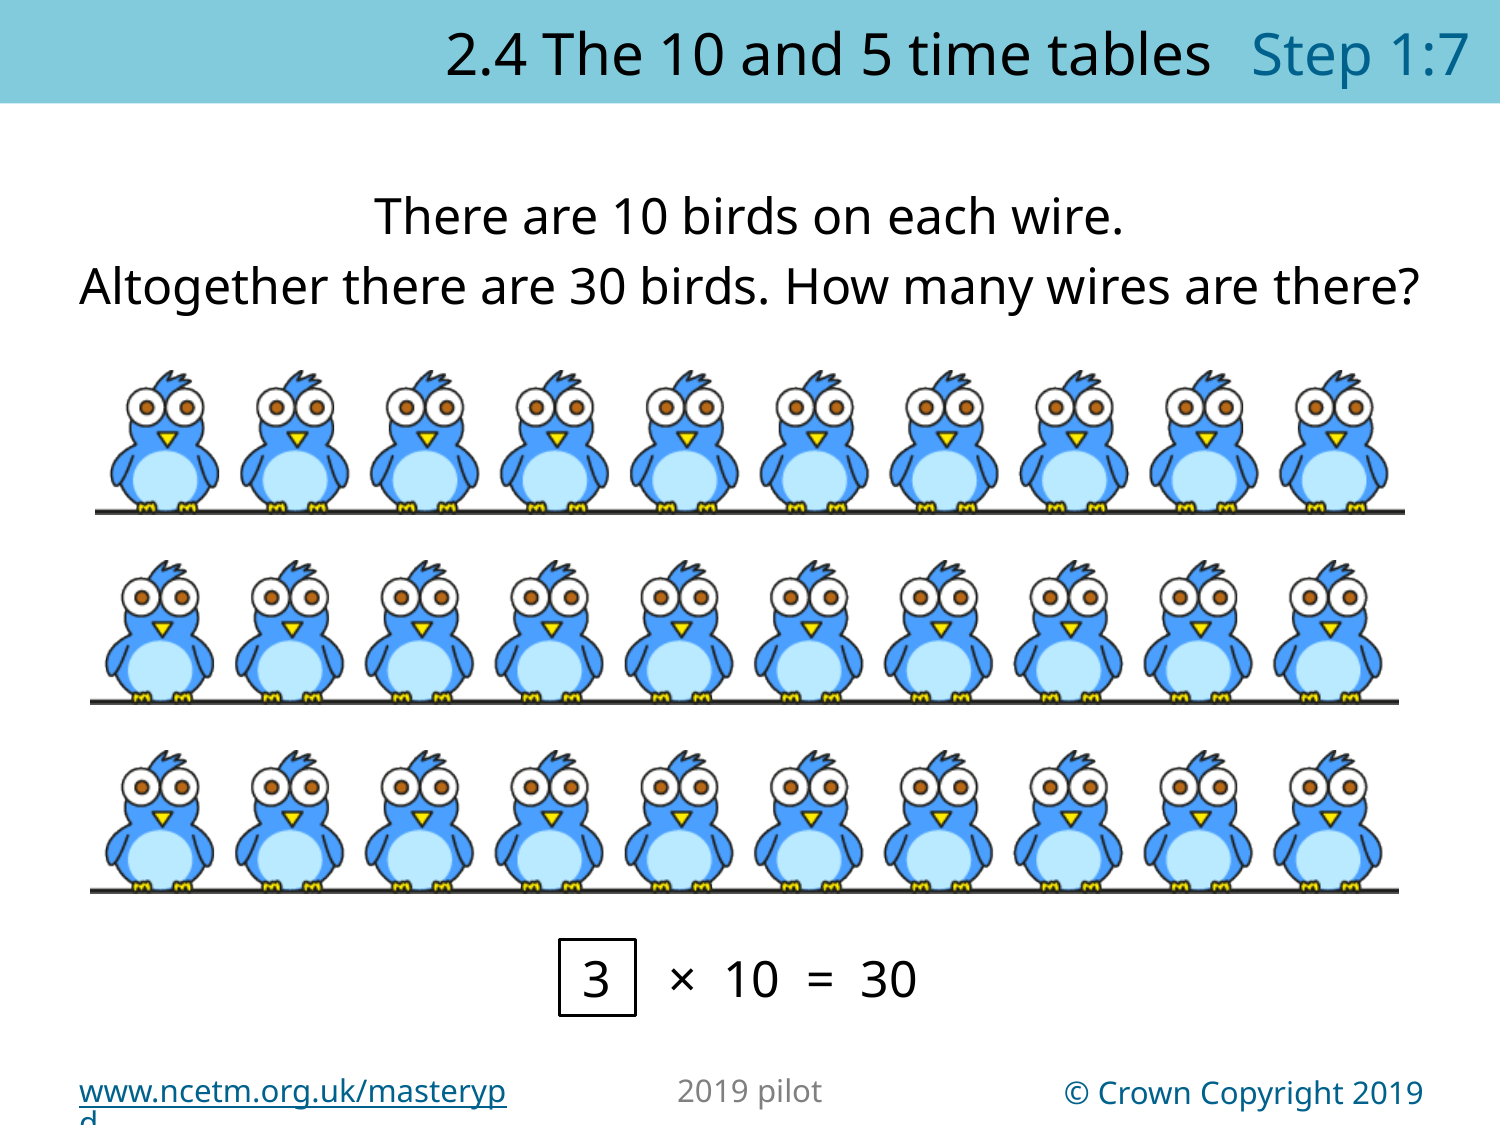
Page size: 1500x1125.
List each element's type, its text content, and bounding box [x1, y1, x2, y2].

text_box × 10 = 30 [653, 939, 934, 1015]
text_box There are 10 birds on each wire. Altogether there are 30 birds. How many wires are there? [64, 176, 1436, 322]
list 2.4 The 10 and 5 time tables Step 1:7 [0, 0, 1500, 104]
picture [90, 750, 1399, 895]
picture [90, 560, 1399, 705]
picture [95, 370, 1405, 515]
text_box [559, 939, 636, 1016]
